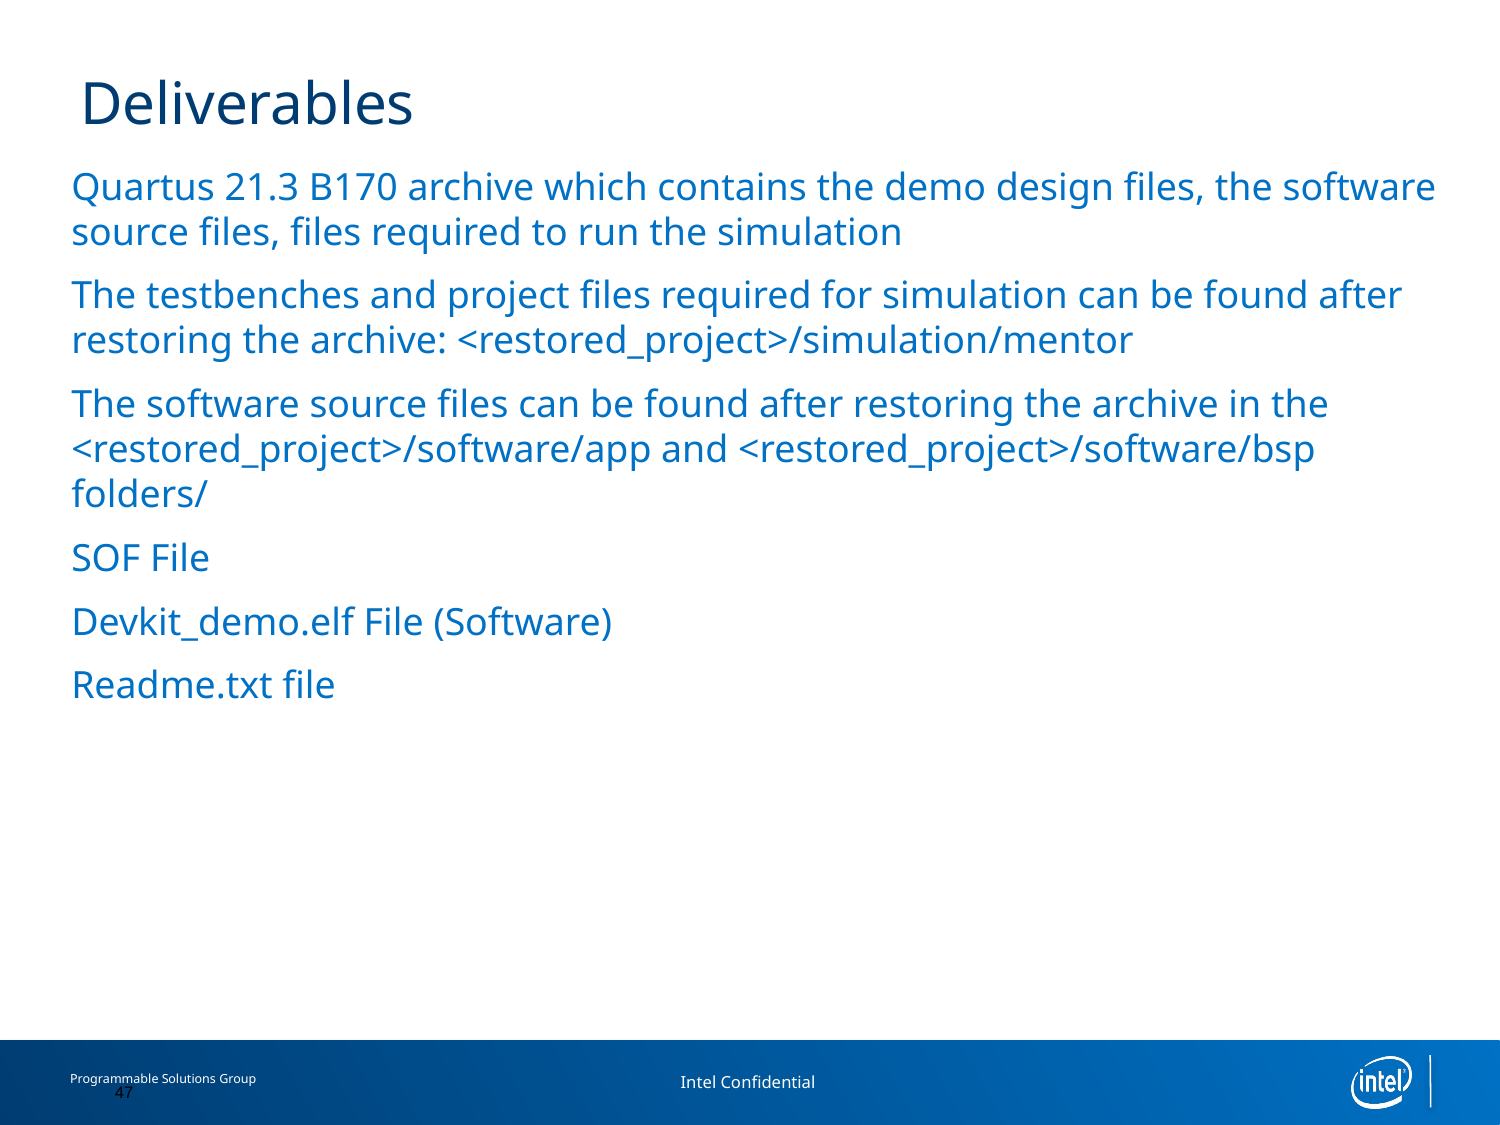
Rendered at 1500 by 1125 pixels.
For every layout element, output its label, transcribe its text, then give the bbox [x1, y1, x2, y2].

title Deliverables [80, 65, 1458, 194]
list Quartus 21.3 B170 archive which contains the demo design files, the software source files, files required to run the simulation The testbenches and project files required for simulation can be found after restoring the archive: <restored_project>/simulation/mentor The software source files can be found after restoring the archive in the <restored_project>/software/app and <restored_project>/software/bsp folders/ SOF File Devkit_demo.elf File (Software) Readme.txt file [71, 162, 1452, 965]
slide_number 47 [19, 1069, 134, 1116]
picture [1351, 1056, 1412, 1109]
